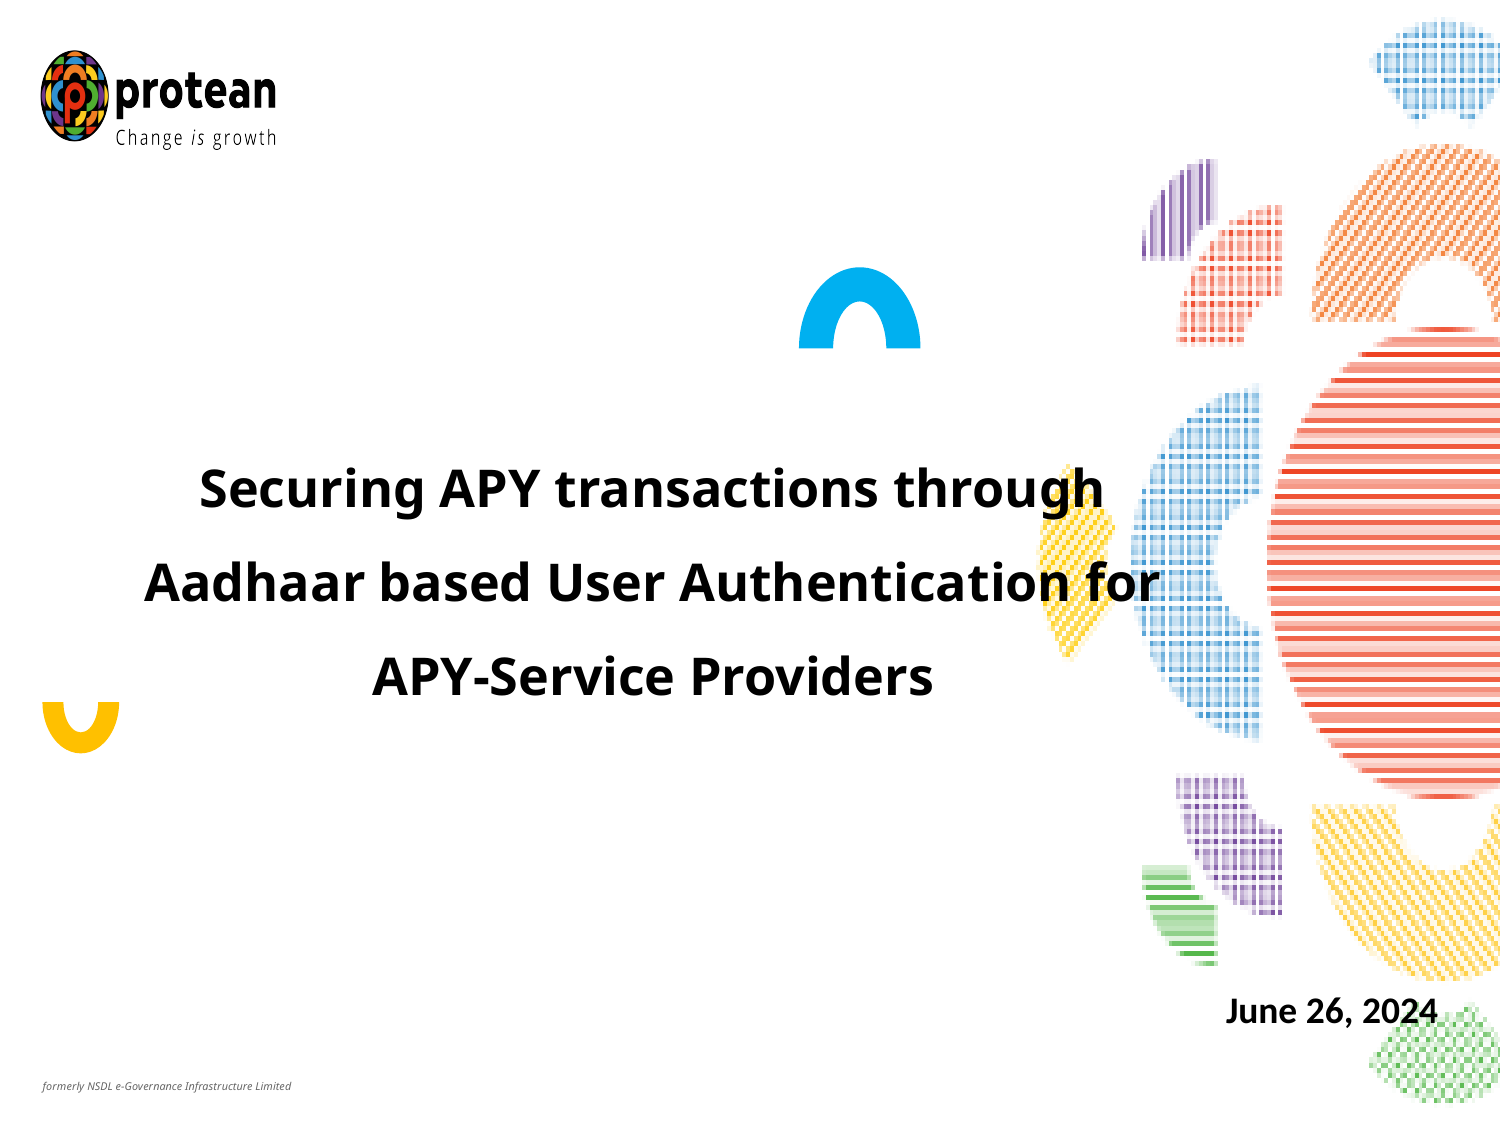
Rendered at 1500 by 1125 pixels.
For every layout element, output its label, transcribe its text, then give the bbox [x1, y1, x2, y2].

text_box June 26, 2024 [1211, 978, 1466, 1039]
text_box Securing APY transactions through Aadhaar based User Authentication for APY-Service Providers [69, 417, 1237, 713]
picture [23, 0, 291, 227]
